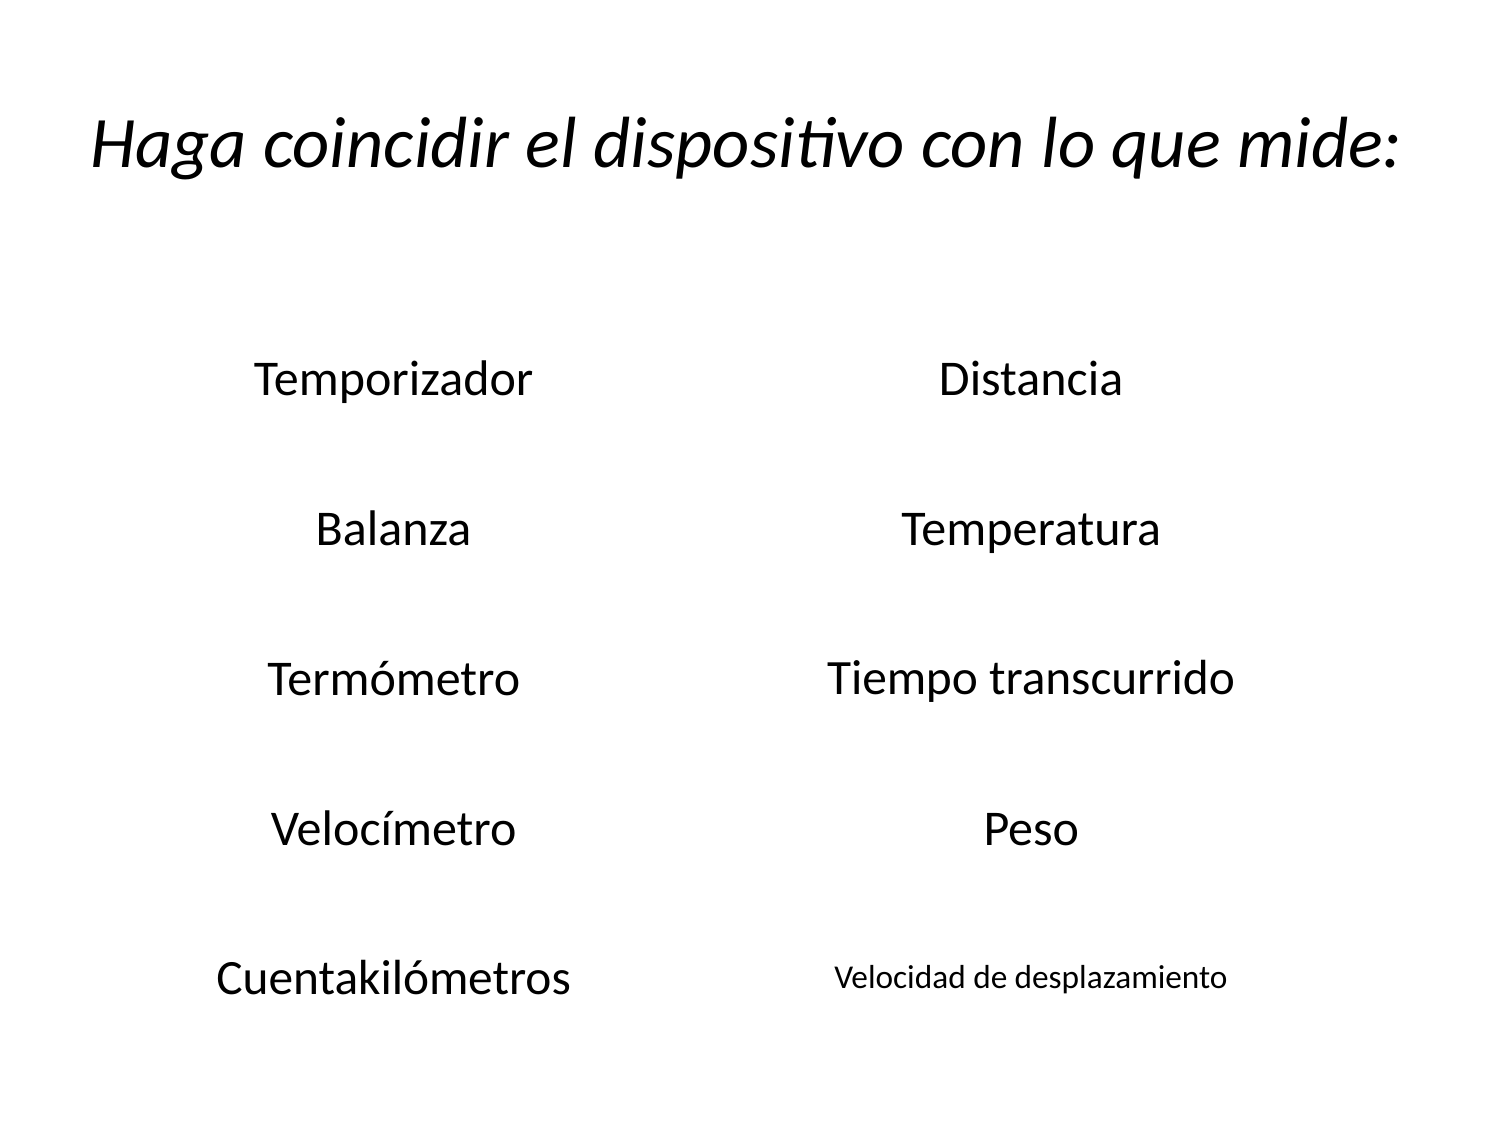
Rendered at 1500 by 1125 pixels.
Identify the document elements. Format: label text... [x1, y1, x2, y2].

list Tiempo transcurrido [787, 637, 1275, 713]
list Velocidad de desplazamiento [787, 937, 1275, 1013]
list Distancia [787, 337, 1275, 413]
list Balanza [150, 487, 638, 563]
title Haga coincidir el dispositivo con lo que mide: [75, 45, 1425, 233]
list Velocímetro [150, 787, 638, 863]
list Termómetro [150, 637, 638, 713]
list Cuentakilómetros [150, 937, 638, 1013]
list Peso [787, 787, 1275, 863]
list Temporizador [150, 337, 638, 413]
list Temperatura [787, 487, 1275, 563]
